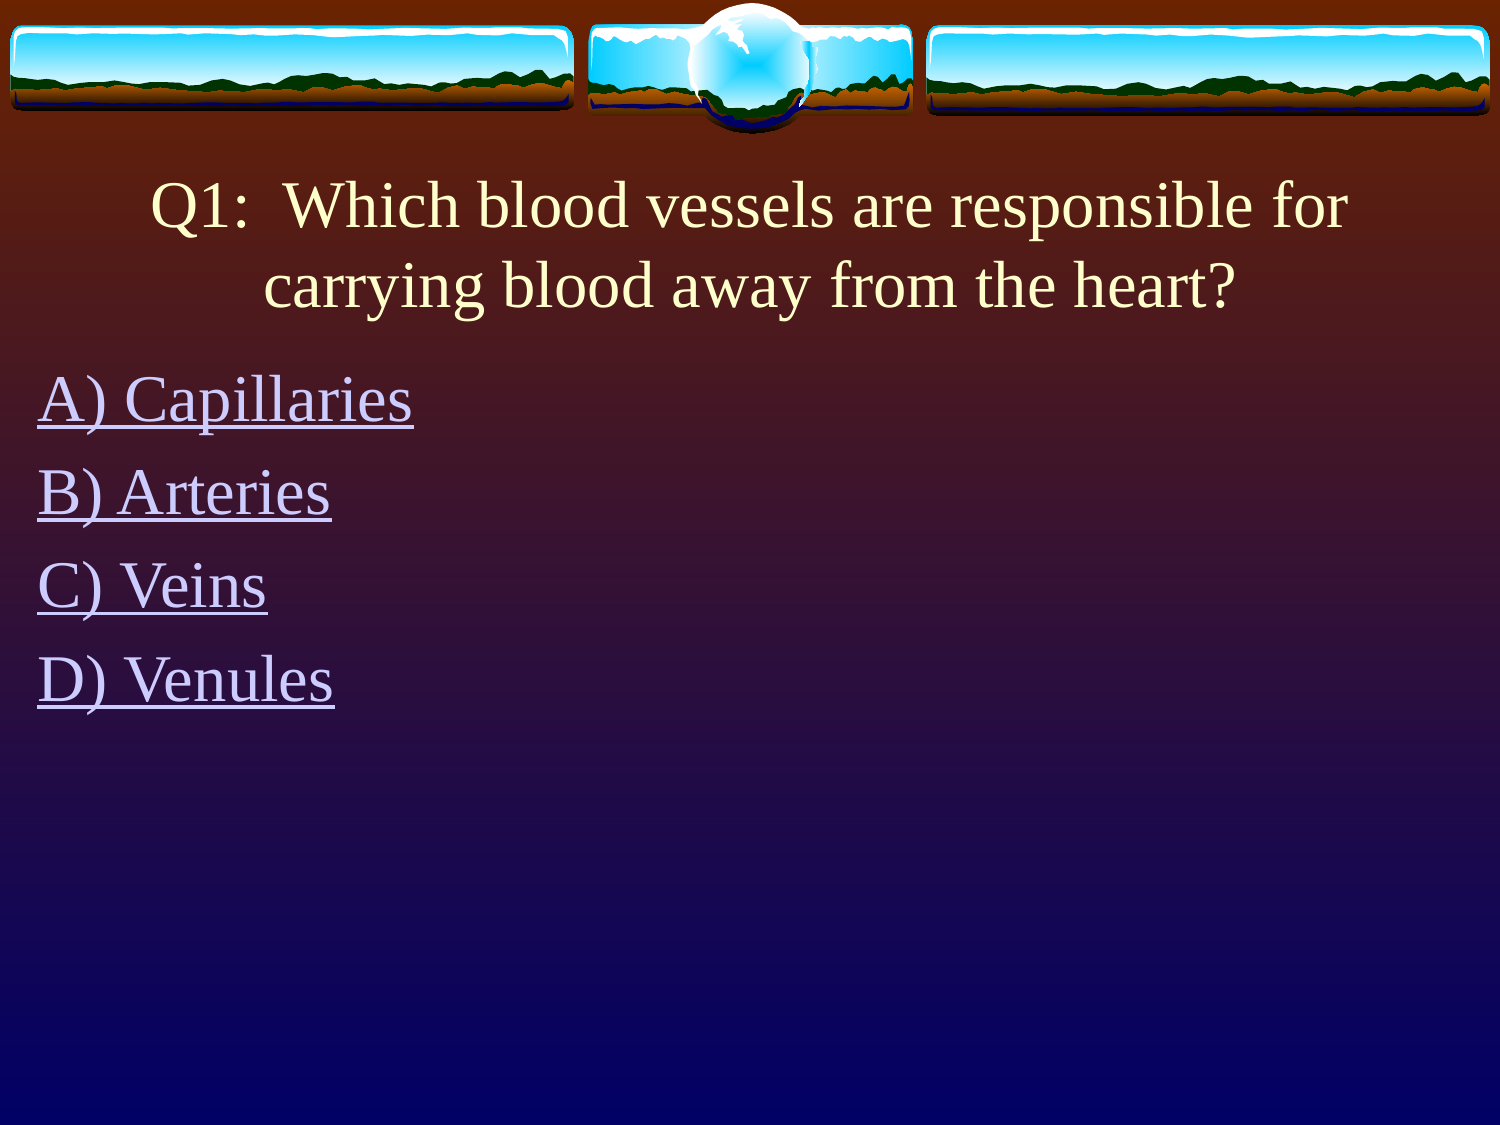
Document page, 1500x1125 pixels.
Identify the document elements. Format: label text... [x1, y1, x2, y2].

list A) Capillaries B) Arteries C) Veins D) Venules [21, 346, 1482, 1026]
title Q1: Which blood vessels are responsible for carrying blood away from the heart? [21, 145, 1480, 336]
